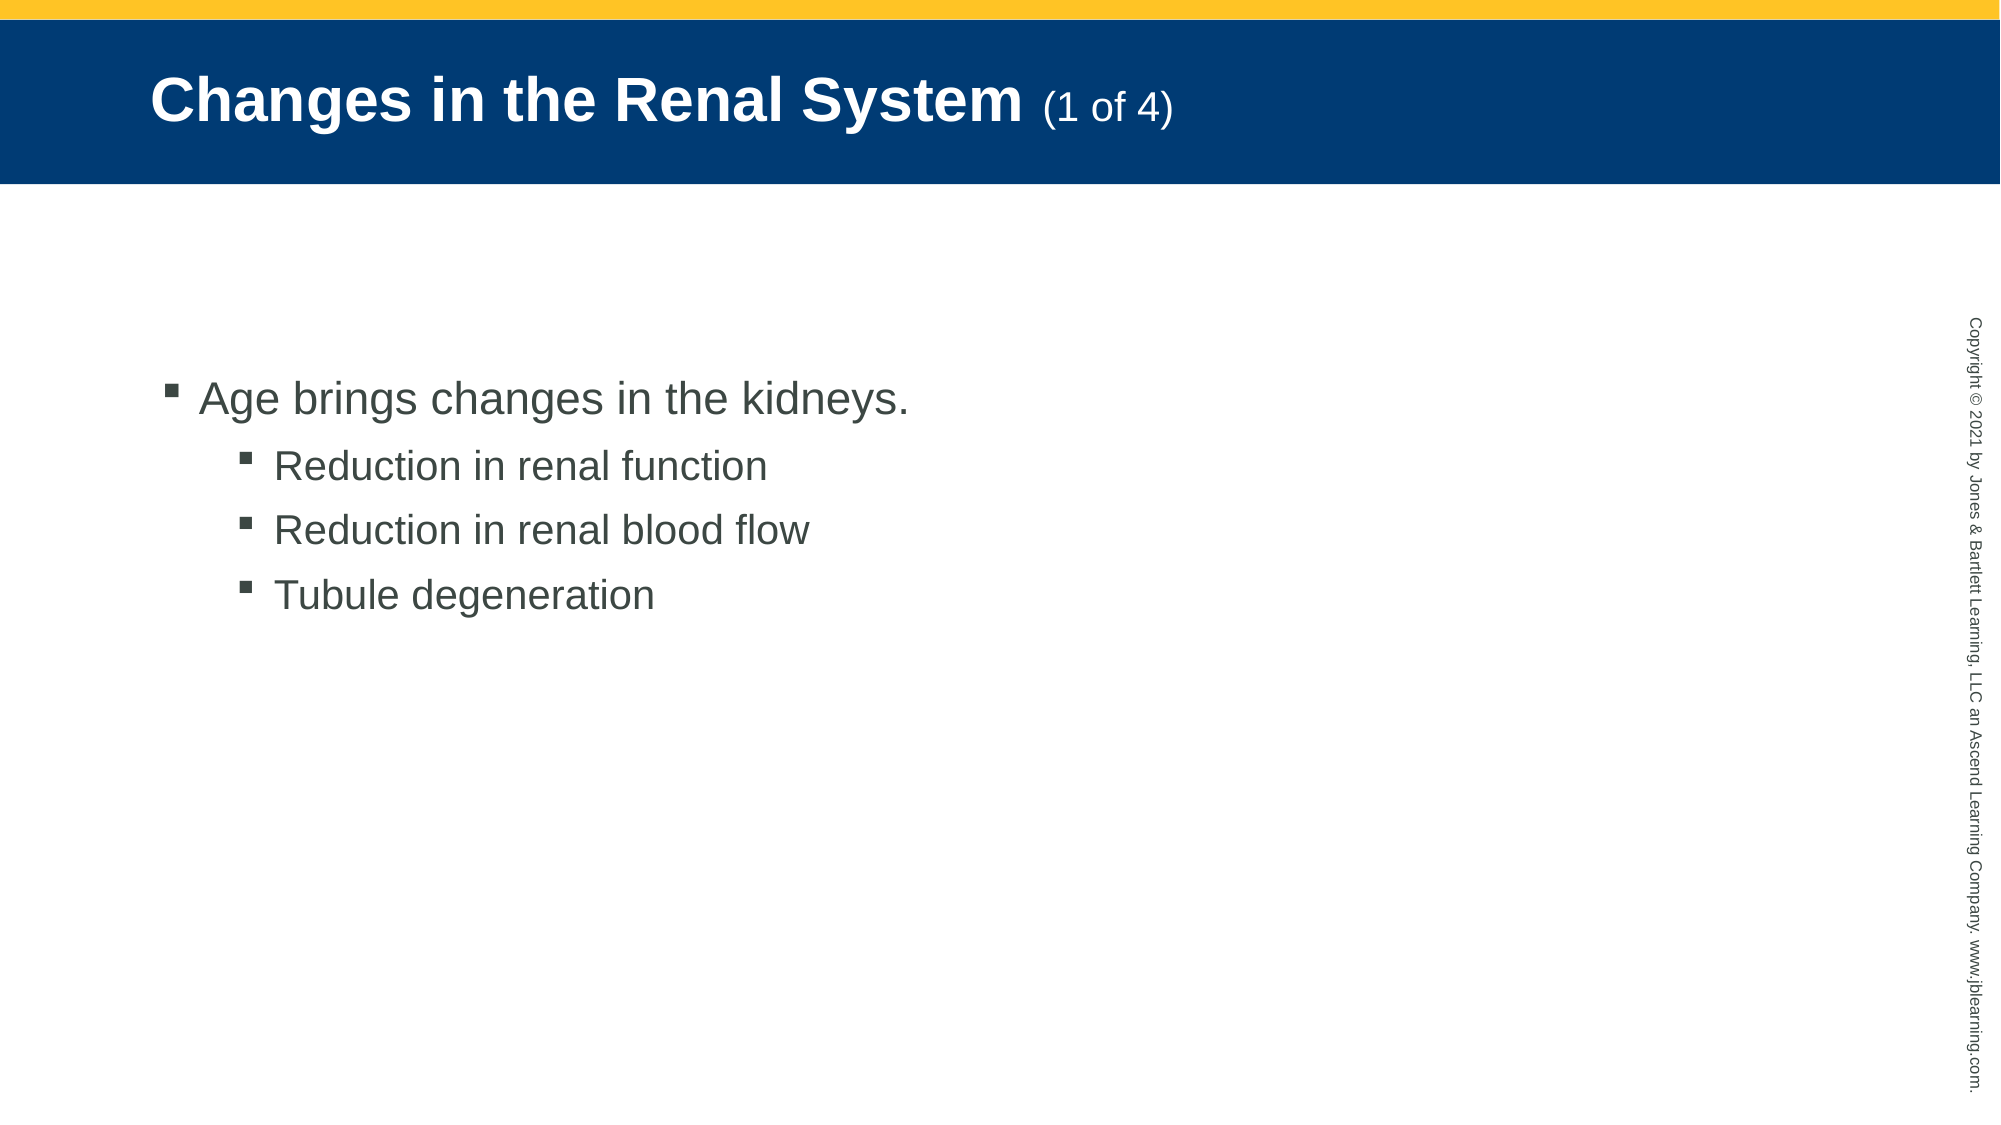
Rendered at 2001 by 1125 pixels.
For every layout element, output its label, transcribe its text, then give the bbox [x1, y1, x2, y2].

list Age brings changes in the kidneys. Reduction in renal function Reduction in renal blood flow Tubule degeneration [146, 361, 1859, 1016]
title Changes in the Renal System (1 of 4) [0, 19, 2000, 185]
